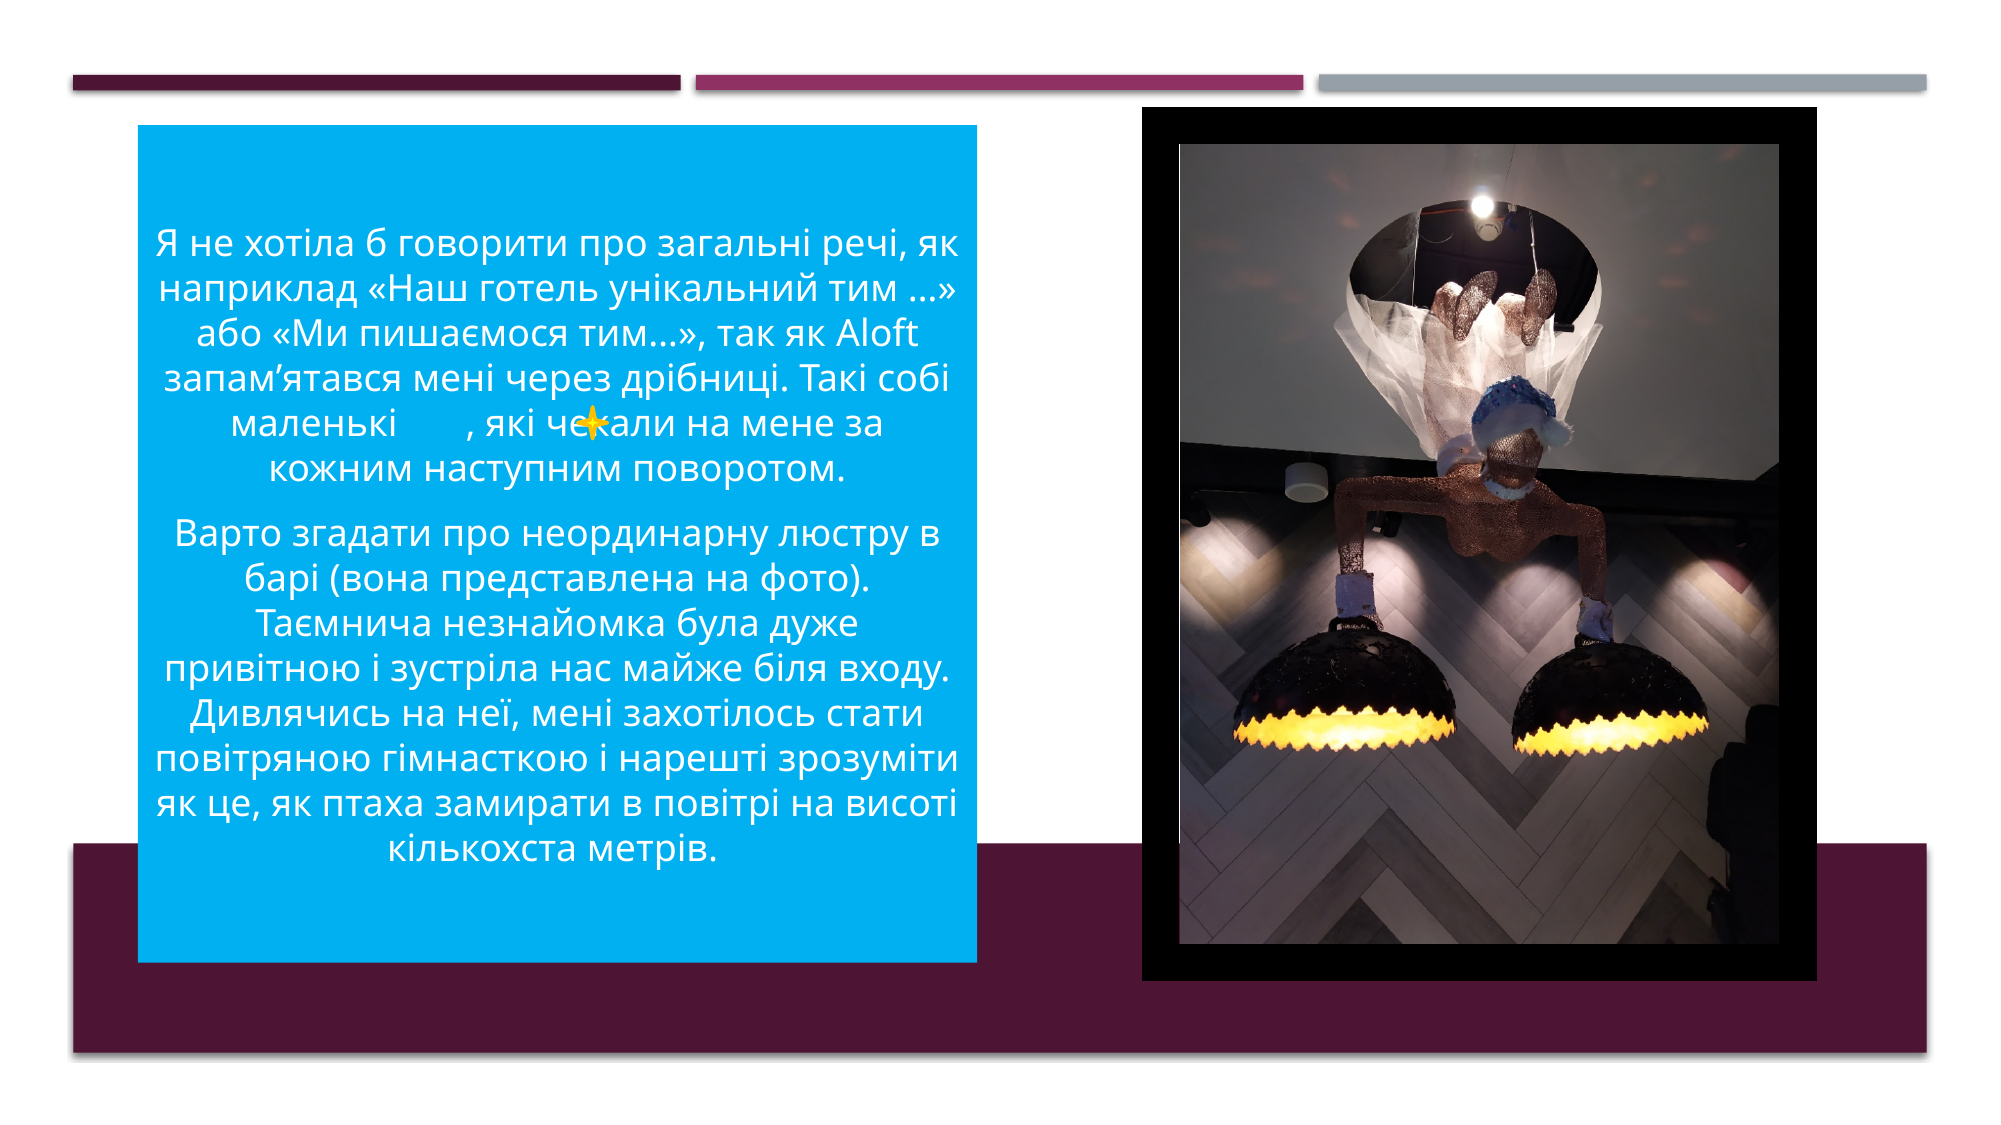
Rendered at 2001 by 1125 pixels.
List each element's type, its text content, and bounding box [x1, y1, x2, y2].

list Я не хотіла б говорити про загальні речі, як наприклад «Наш готель унікальний тим …» або «Ми пишаємося тим…», так як Aloft запам’ятався мені через дрібниці. Такі собі маленькі , які чекали на мене за кожним наступним поворотом. Варто згадати про неординарну люстру в барі (вона представлена на фото). Таємнича незнайомка була дуже привітною і зустріла нас майже біля входу. Дивлячись на неї, мені захотілось стати повітряною гімнасткою і нарешті зрозуміти як це, як птаха замирати в повітрі на висоті кількохста метрів. [137, 125, 978, 963]
text_box [576, 405, 610, 441]
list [1078, 243, 1880, 845]
picture [1180, 145, 1779, 243]
picture [1180, 845, 1779, 943]
